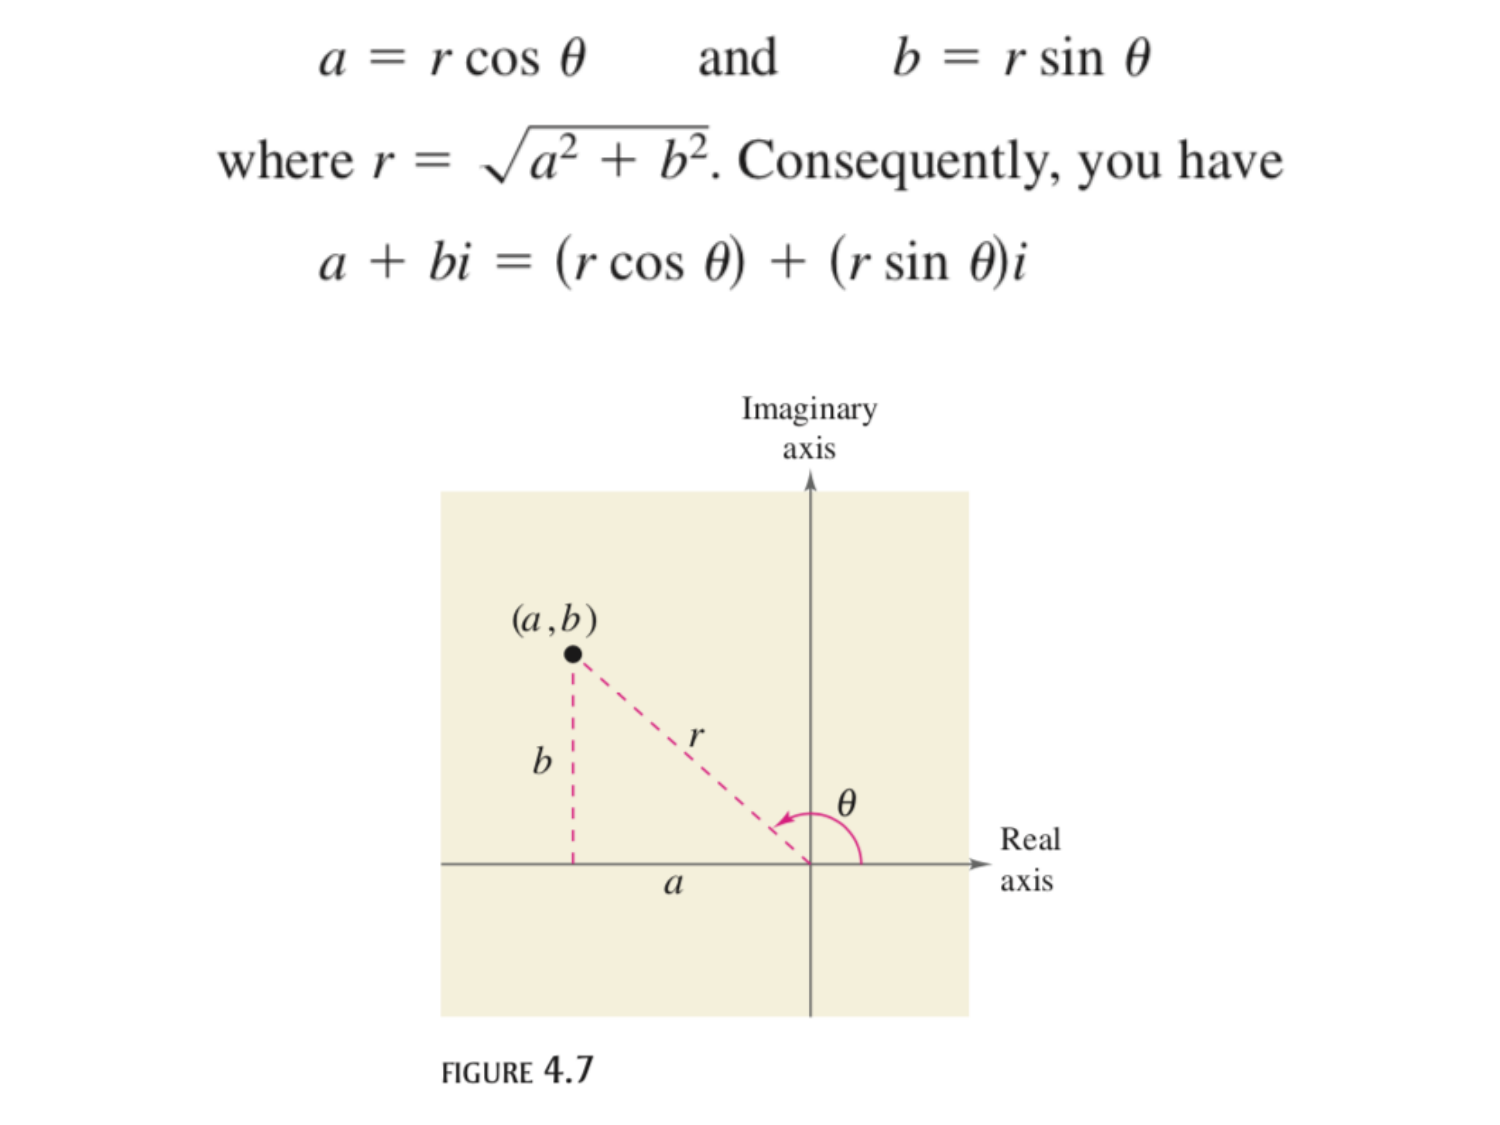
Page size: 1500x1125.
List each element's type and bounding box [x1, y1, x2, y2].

list [74, 382, 1426, 1125]
picture [168, 15, 1324, 330]
